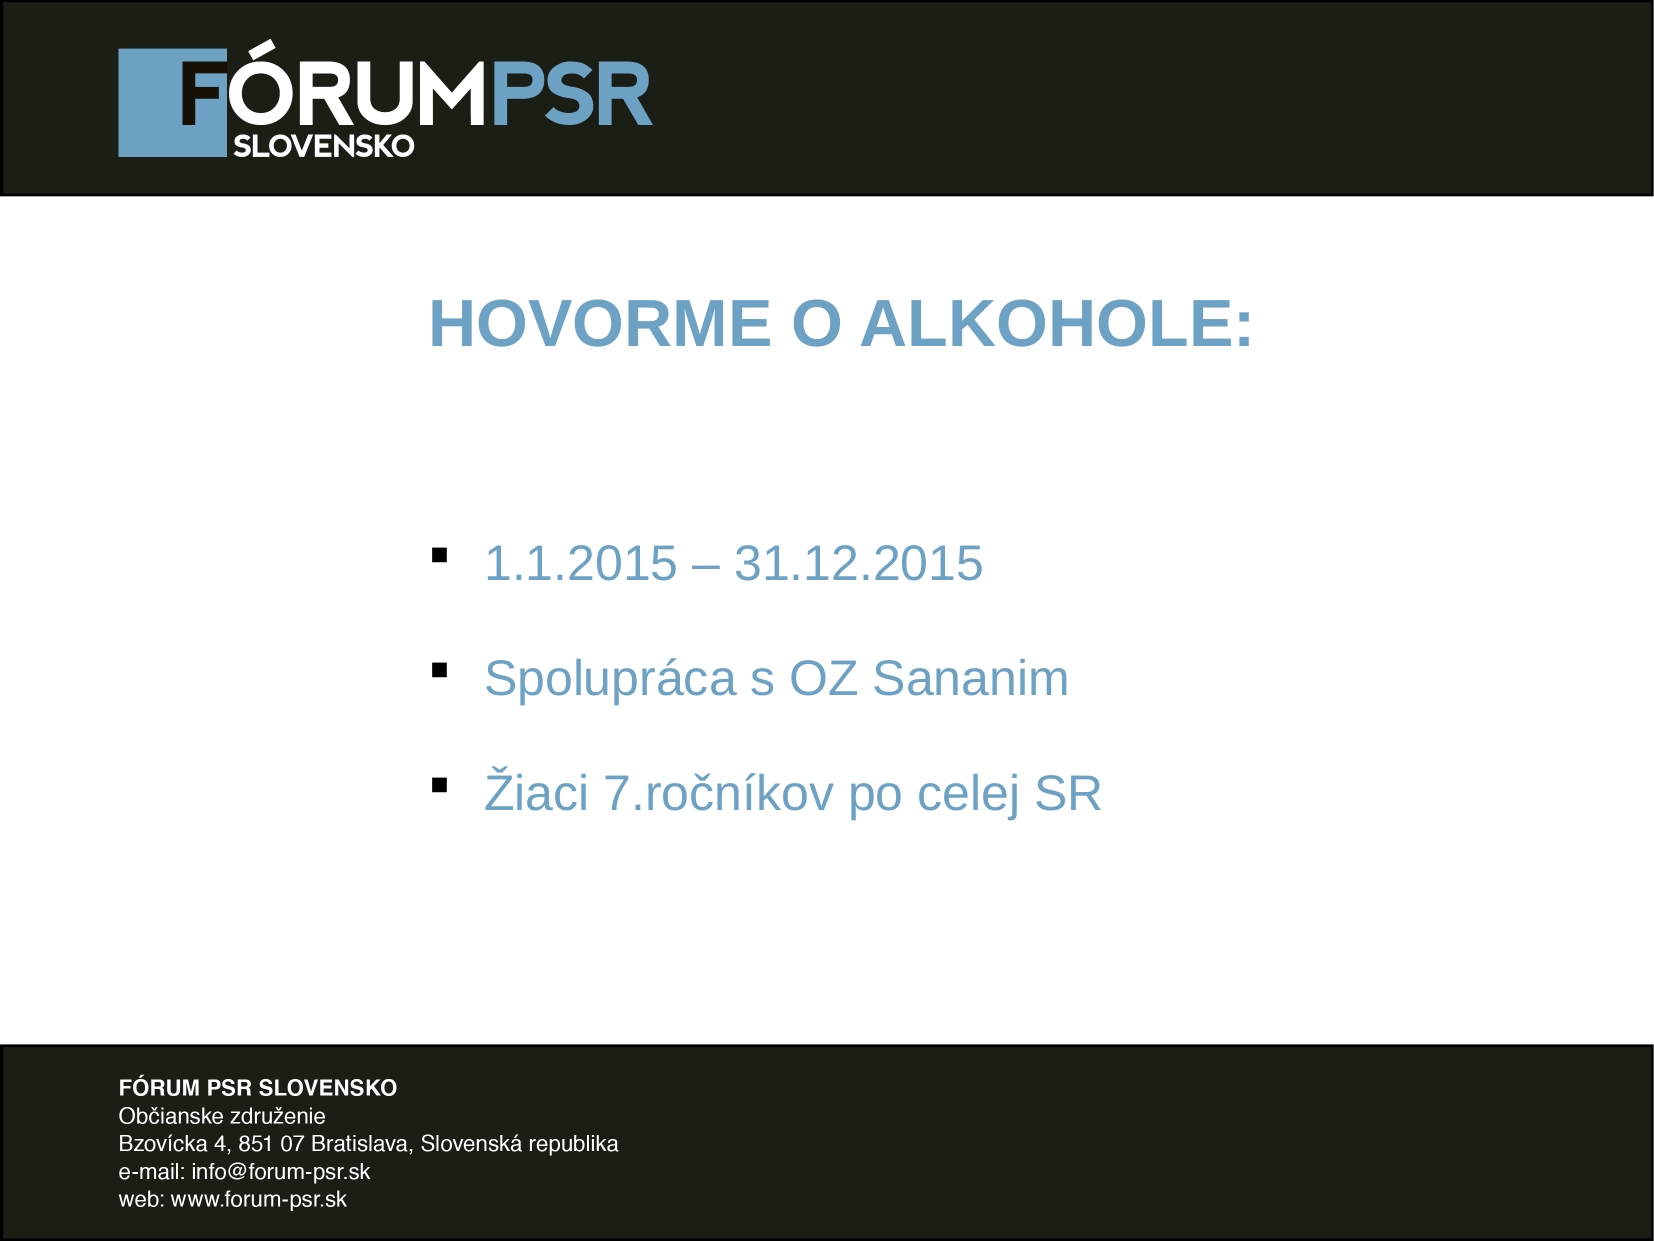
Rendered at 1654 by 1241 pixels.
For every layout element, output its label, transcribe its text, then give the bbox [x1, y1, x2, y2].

picture [0, 0, 1654, 1241]
text_box HOVORME O ALKOHOLE: 1.1.2015 – 31.12.2015 Spolupráca s OZ Sananim Žiaci 7.ročníkov po celej SR [413, 277, 1453, 888]
